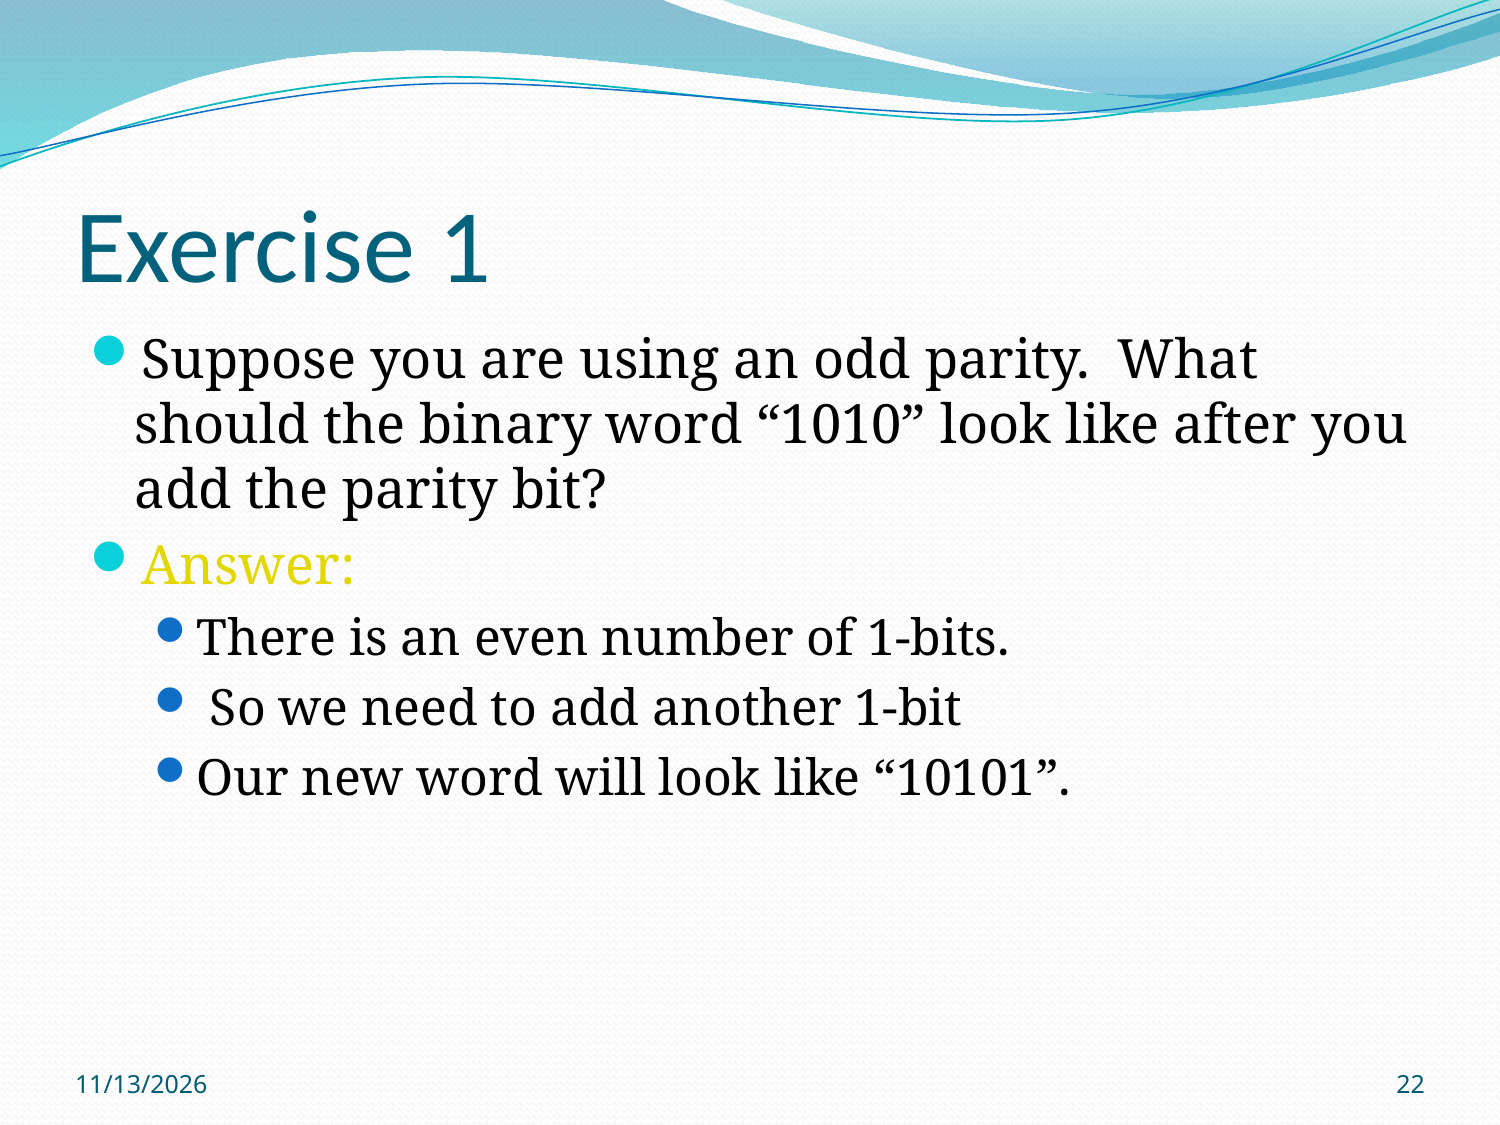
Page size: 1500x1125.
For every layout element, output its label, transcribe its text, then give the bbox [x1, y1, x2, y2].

slide_number 22 [1299, 1042, 1425, 1103]
title Exercise 1 [75, 115, 1425, 303]
list Suppose you are using an odd parity. What should the binary word “1010” look like after you add the parity bit? Answer: There is an even number of 1-bits. So we need to add another 1-bit Our new word will look like “10101”. [75, 317, 1425, 1038]
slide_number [75, 1042, 425, 1103]
